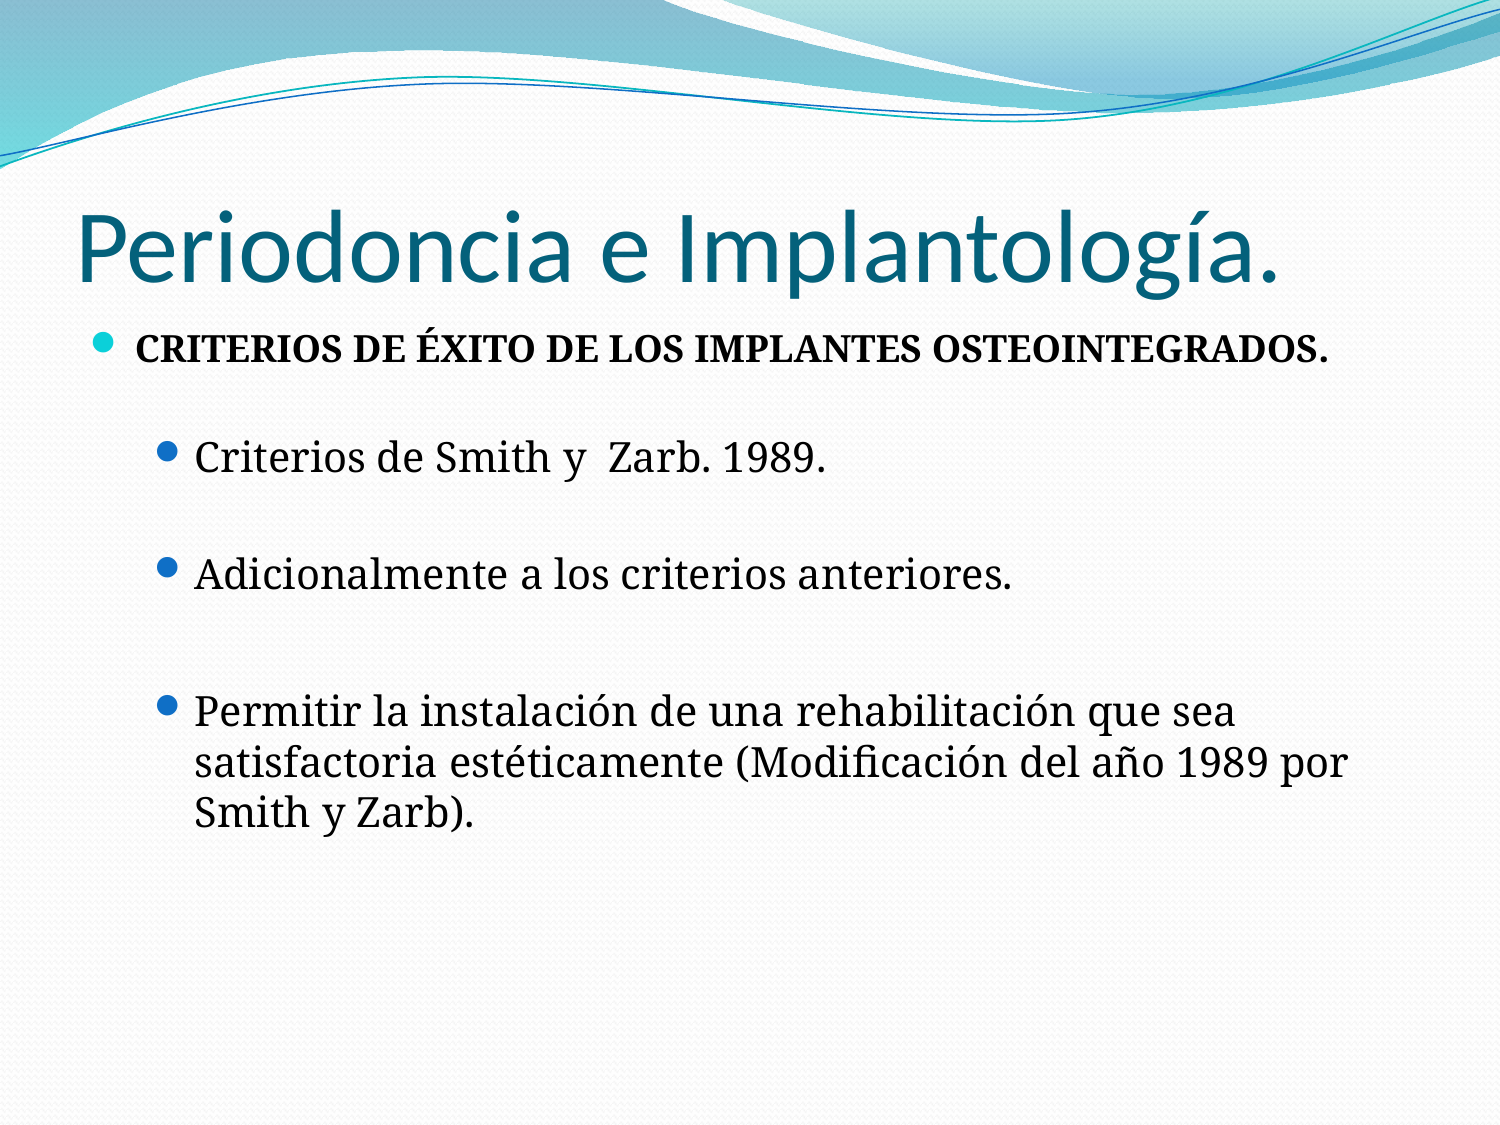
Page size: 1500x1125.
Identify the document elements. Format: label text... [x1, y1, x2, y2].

title Periodoncia e Implantología. [75, 115, 1425, 303]
list CRITERIOS DE ÉXITO DE LOS IMPLANTES OSTEOINTEGRADOS. Criterios de Smith y Zarb. 1989. Adicionalmente a los criterios anteriores. Permitir la instalación de una rehabilitación que sea satisfactoria estéticamente (Modificación del año 1989 por Smith y Zarb). [75, 317, 1425, 1038]
